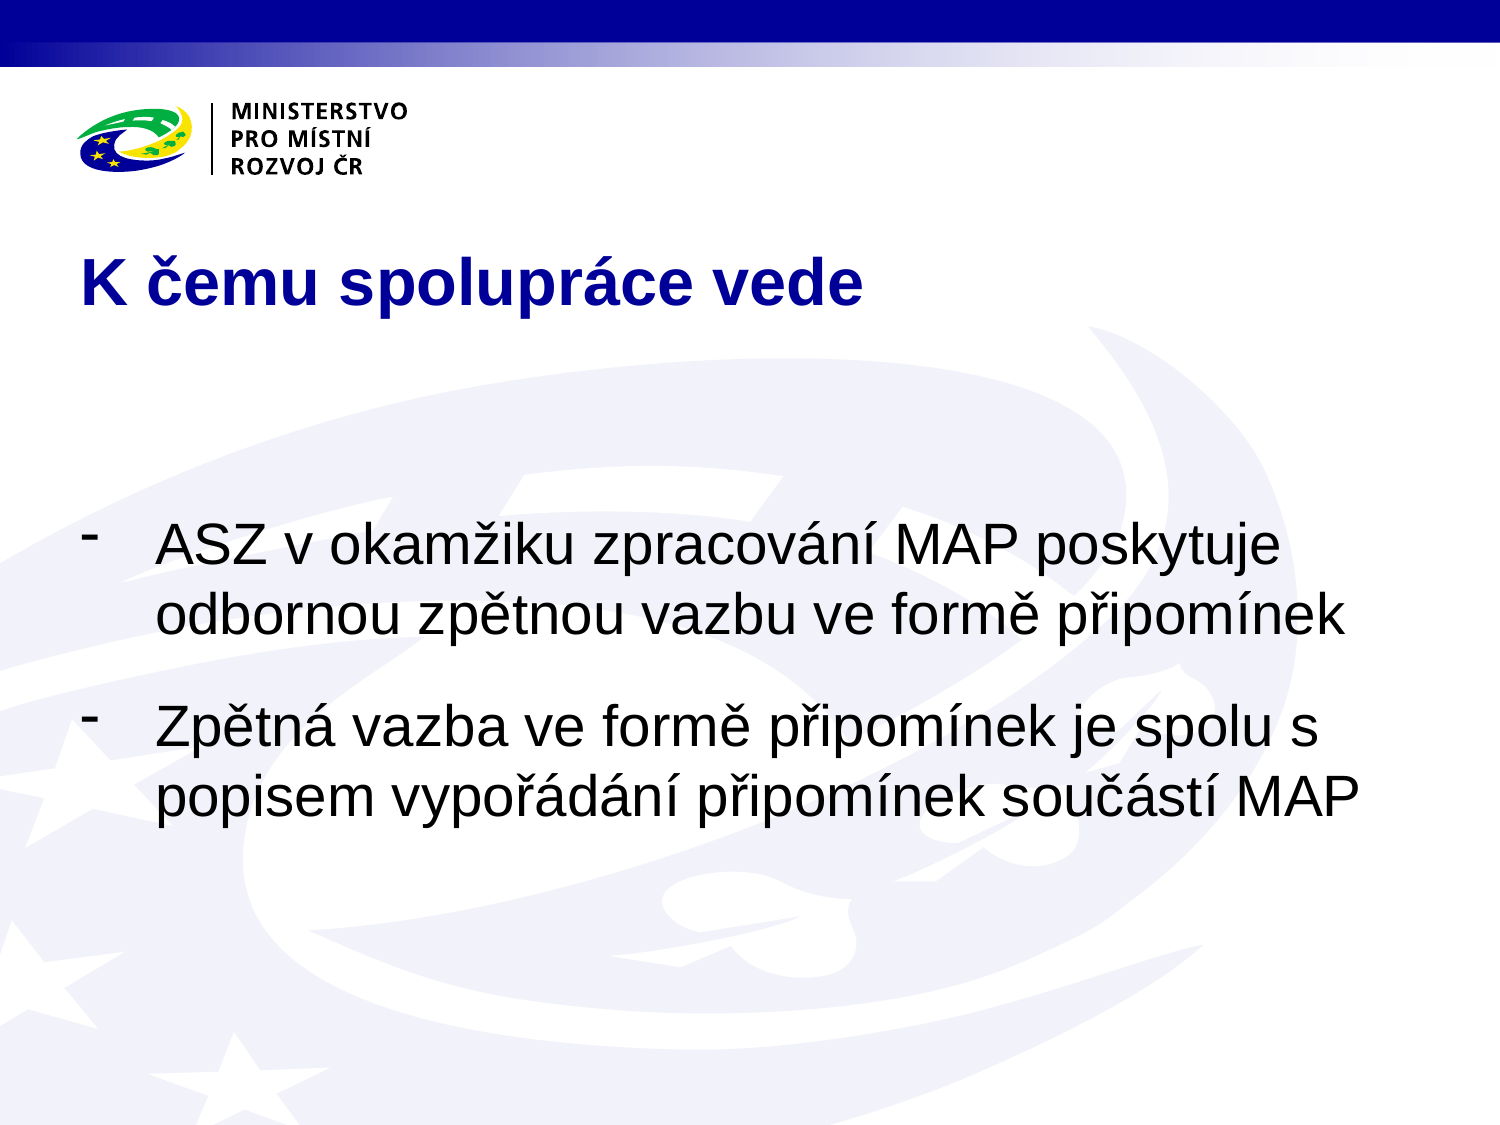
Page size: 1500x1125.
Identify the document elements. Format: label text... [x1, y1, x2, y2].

title K čemu spolupráce vede [64, 231, 1425, 315]
list ASZ v okamžiku zpracování MAP poskytuje odbornou zpětnou vazbu ve formě připomínek Zpětná vazba ve formě připomínek je spolu s popisem vypořádání připomínek součástí MAP [64, 338, 1425, 1059]
